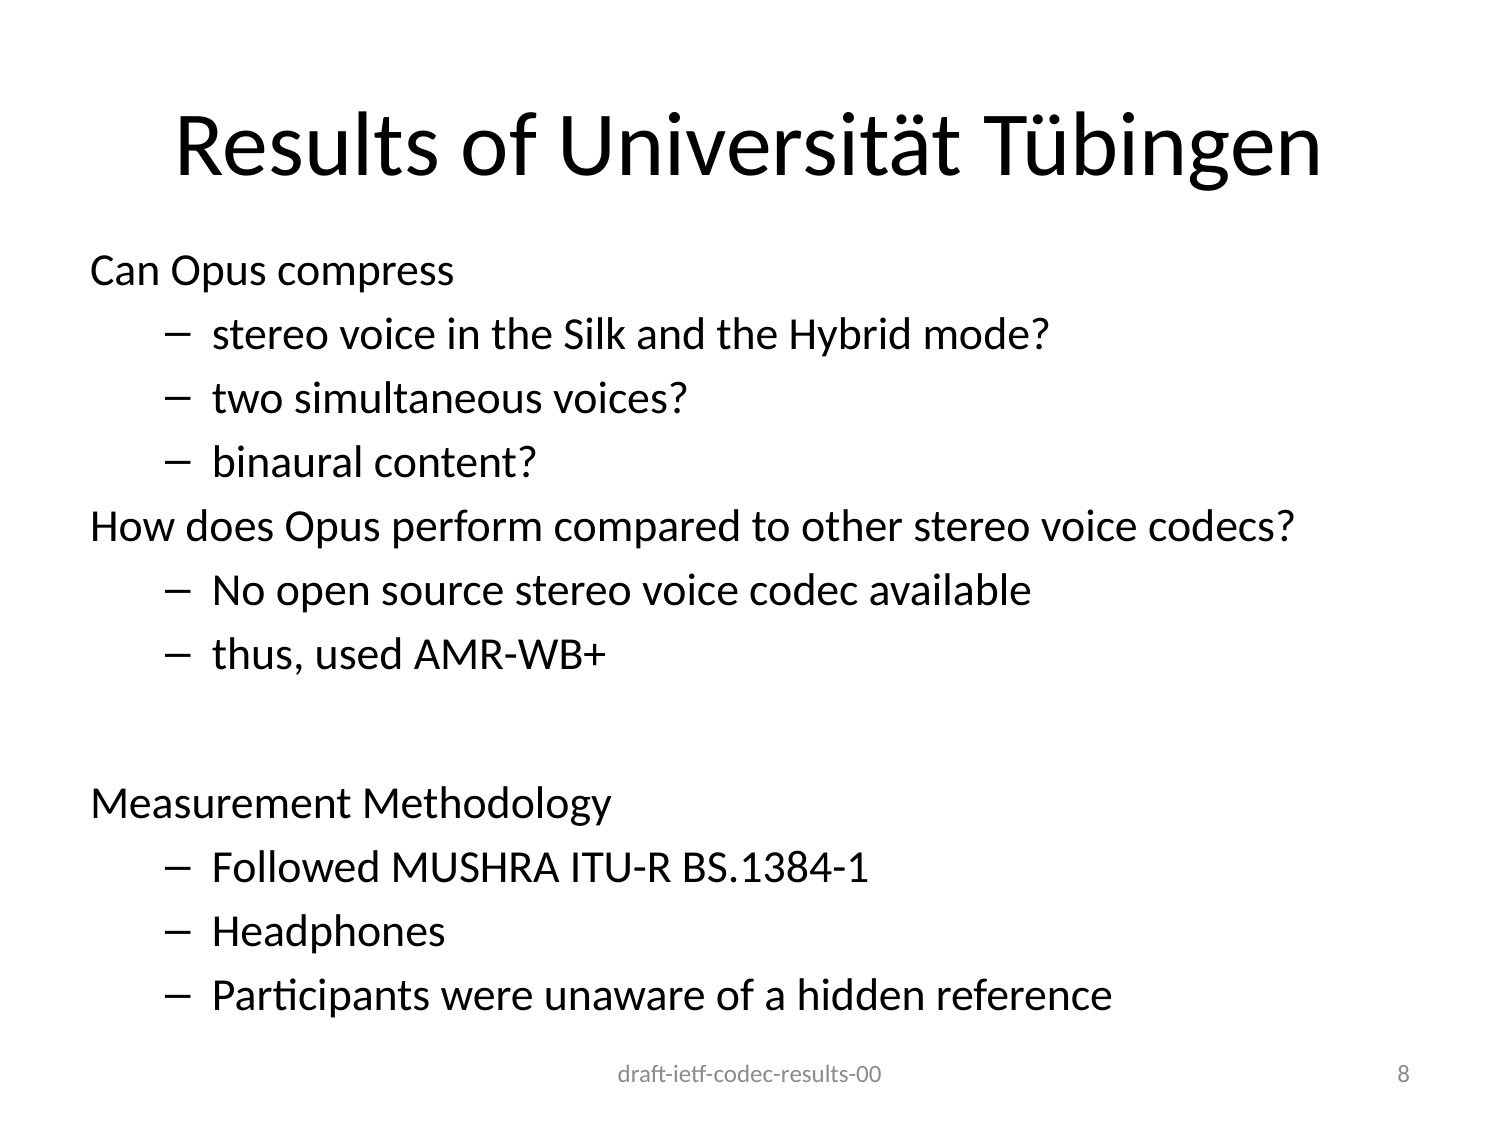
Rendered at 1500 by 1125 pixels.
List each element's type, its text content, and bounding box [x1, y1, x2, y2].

slide_number 8 [1074, 1042, 1425, 1103]
title Results of Universität Tübingen [75, 45, 1425, 231]
footer draft-ietf-codec-results-00 [512, 1042, 988, 1103]
list Can Opus compress stereo voice in the Silk and the Hybrid mode? two simultaneous voices? binaural content? How does Opus perform compared to other stereo voice codecs? No open source stereo voice codec available thus, used AMR-WB+ Measurement Methodology Followed MUSHRA ITU-R BS.1384-1 Headphones Participants were unaware of a hidden reference [75, 231, 1425, 975]
